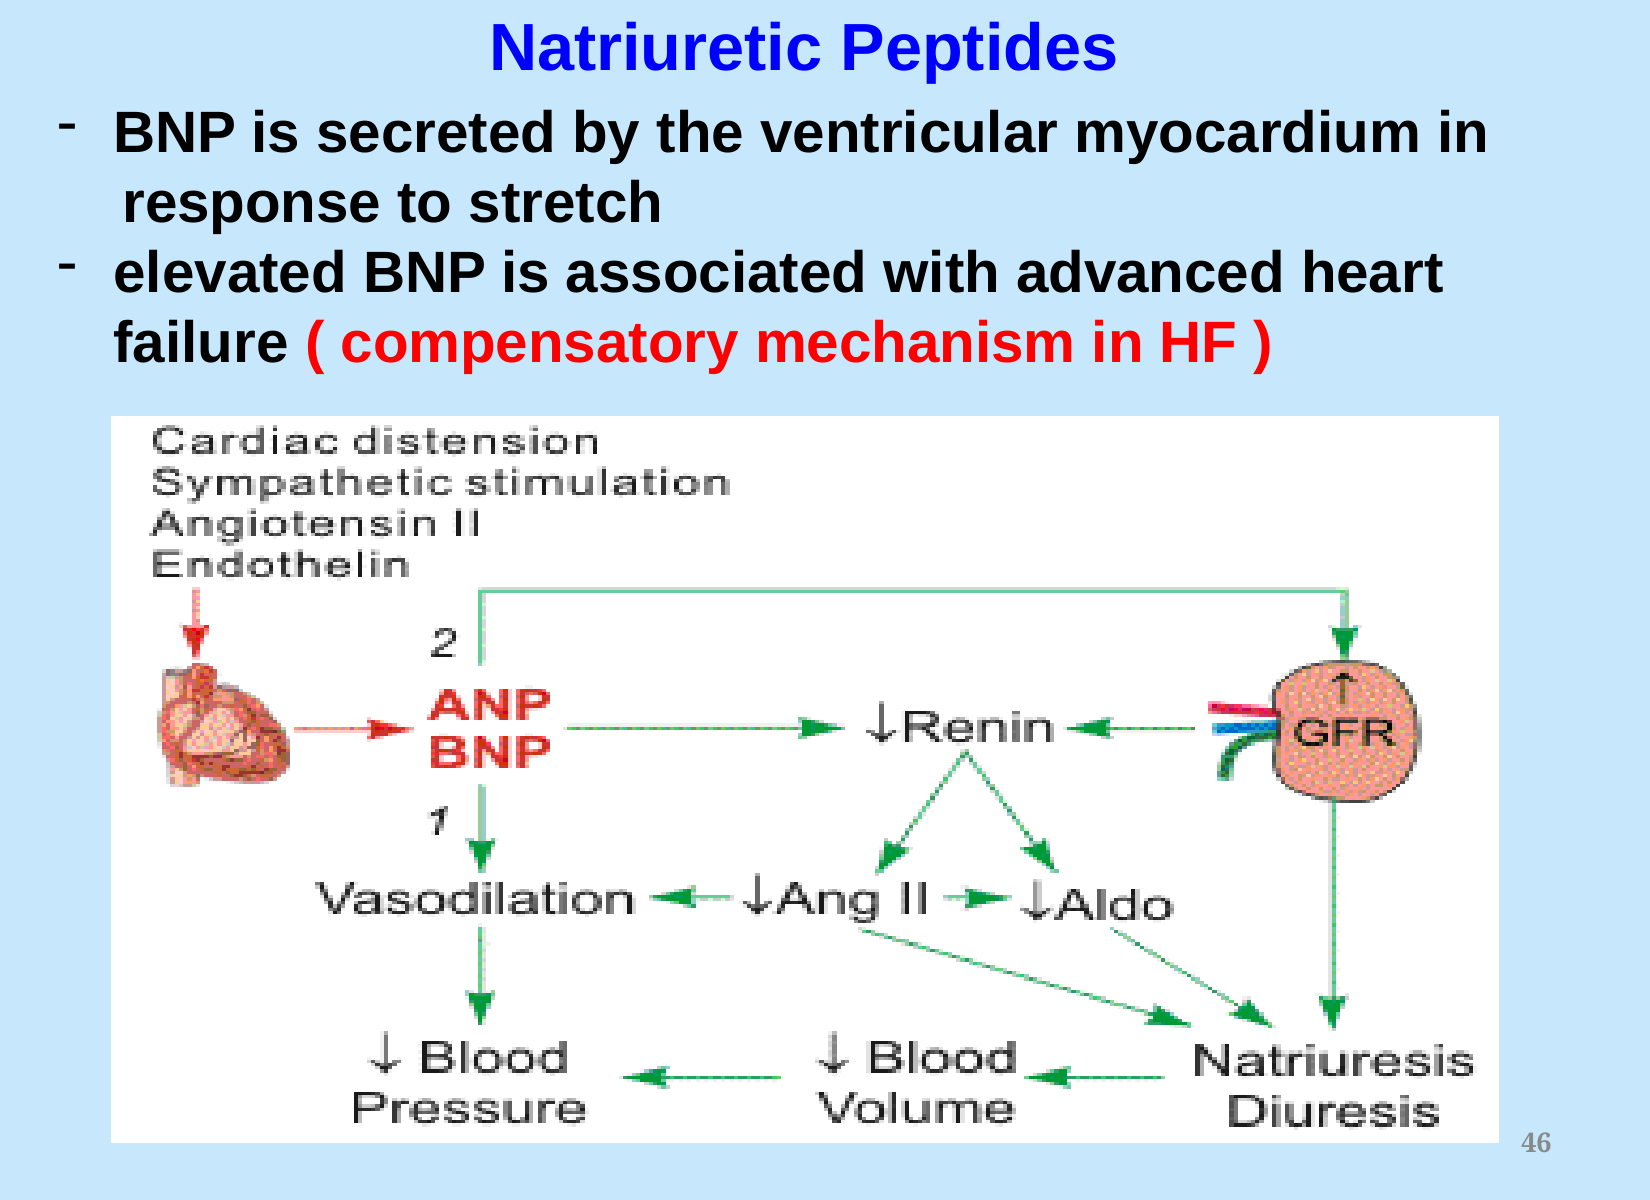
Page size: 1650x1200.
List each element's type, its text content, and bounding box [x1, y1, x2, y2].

text_box BNP is secreted by the ventricular myocardium in response to stretch elevated BNP is associated with advanced heart failure ( compensatory mechanism in HF ) [42, 87, 1568, 382]
text_box Natriuretic Peptides [82, 0, 1545, 87]
slide_number 46 [1182, 1112, 1568, 1176]
picture [110, 416, 1499, 1143]
